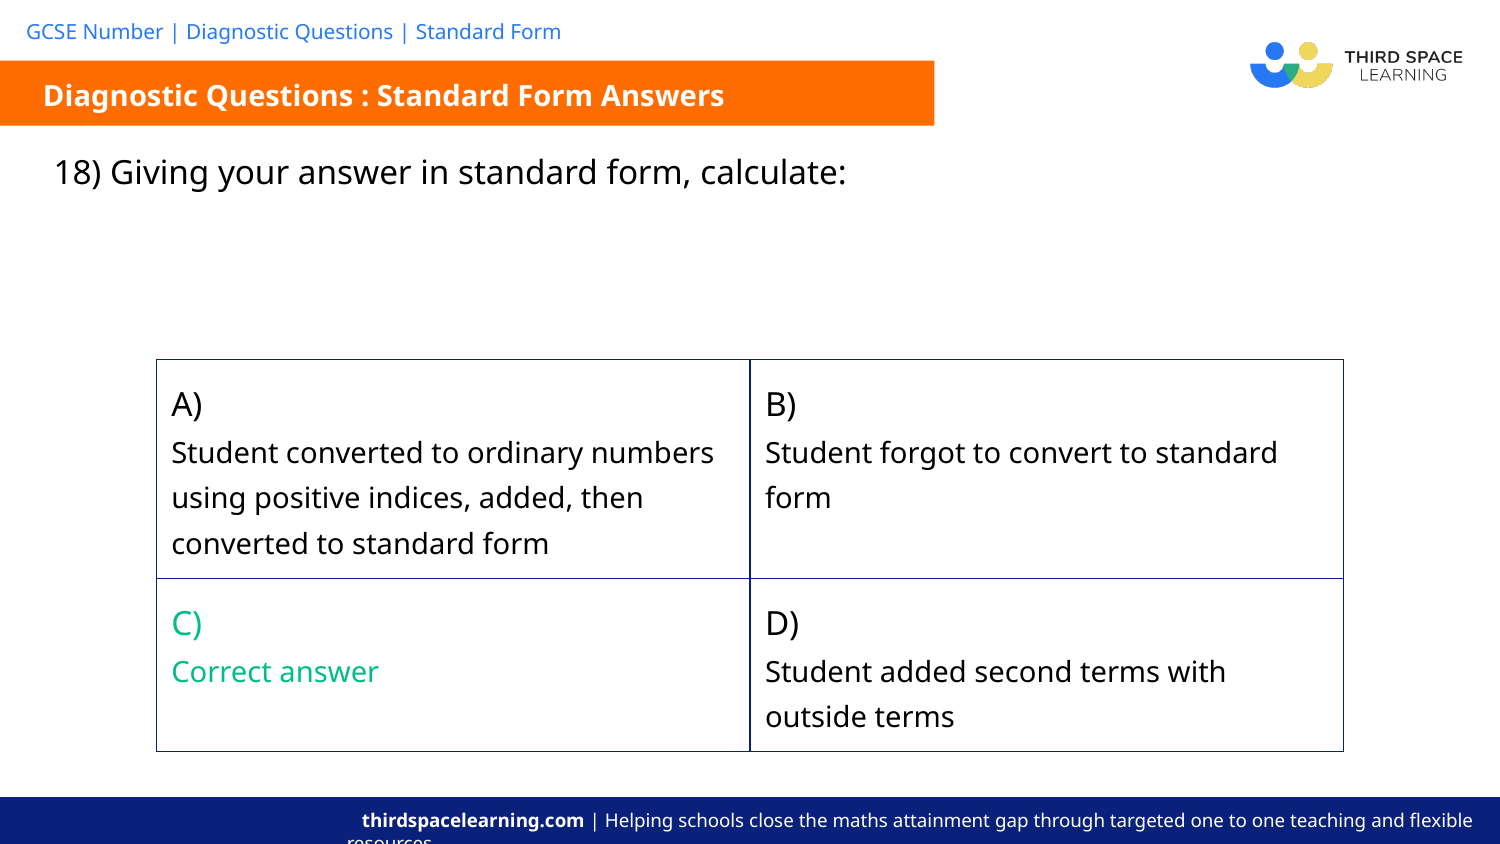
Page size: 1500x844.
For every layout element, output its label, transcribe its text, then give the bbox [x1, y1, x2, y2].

text_box Diagnostic Questions : Standard Form Answers [27, 61, 778, 127]
picture [1250, 33, 1465, 99]
